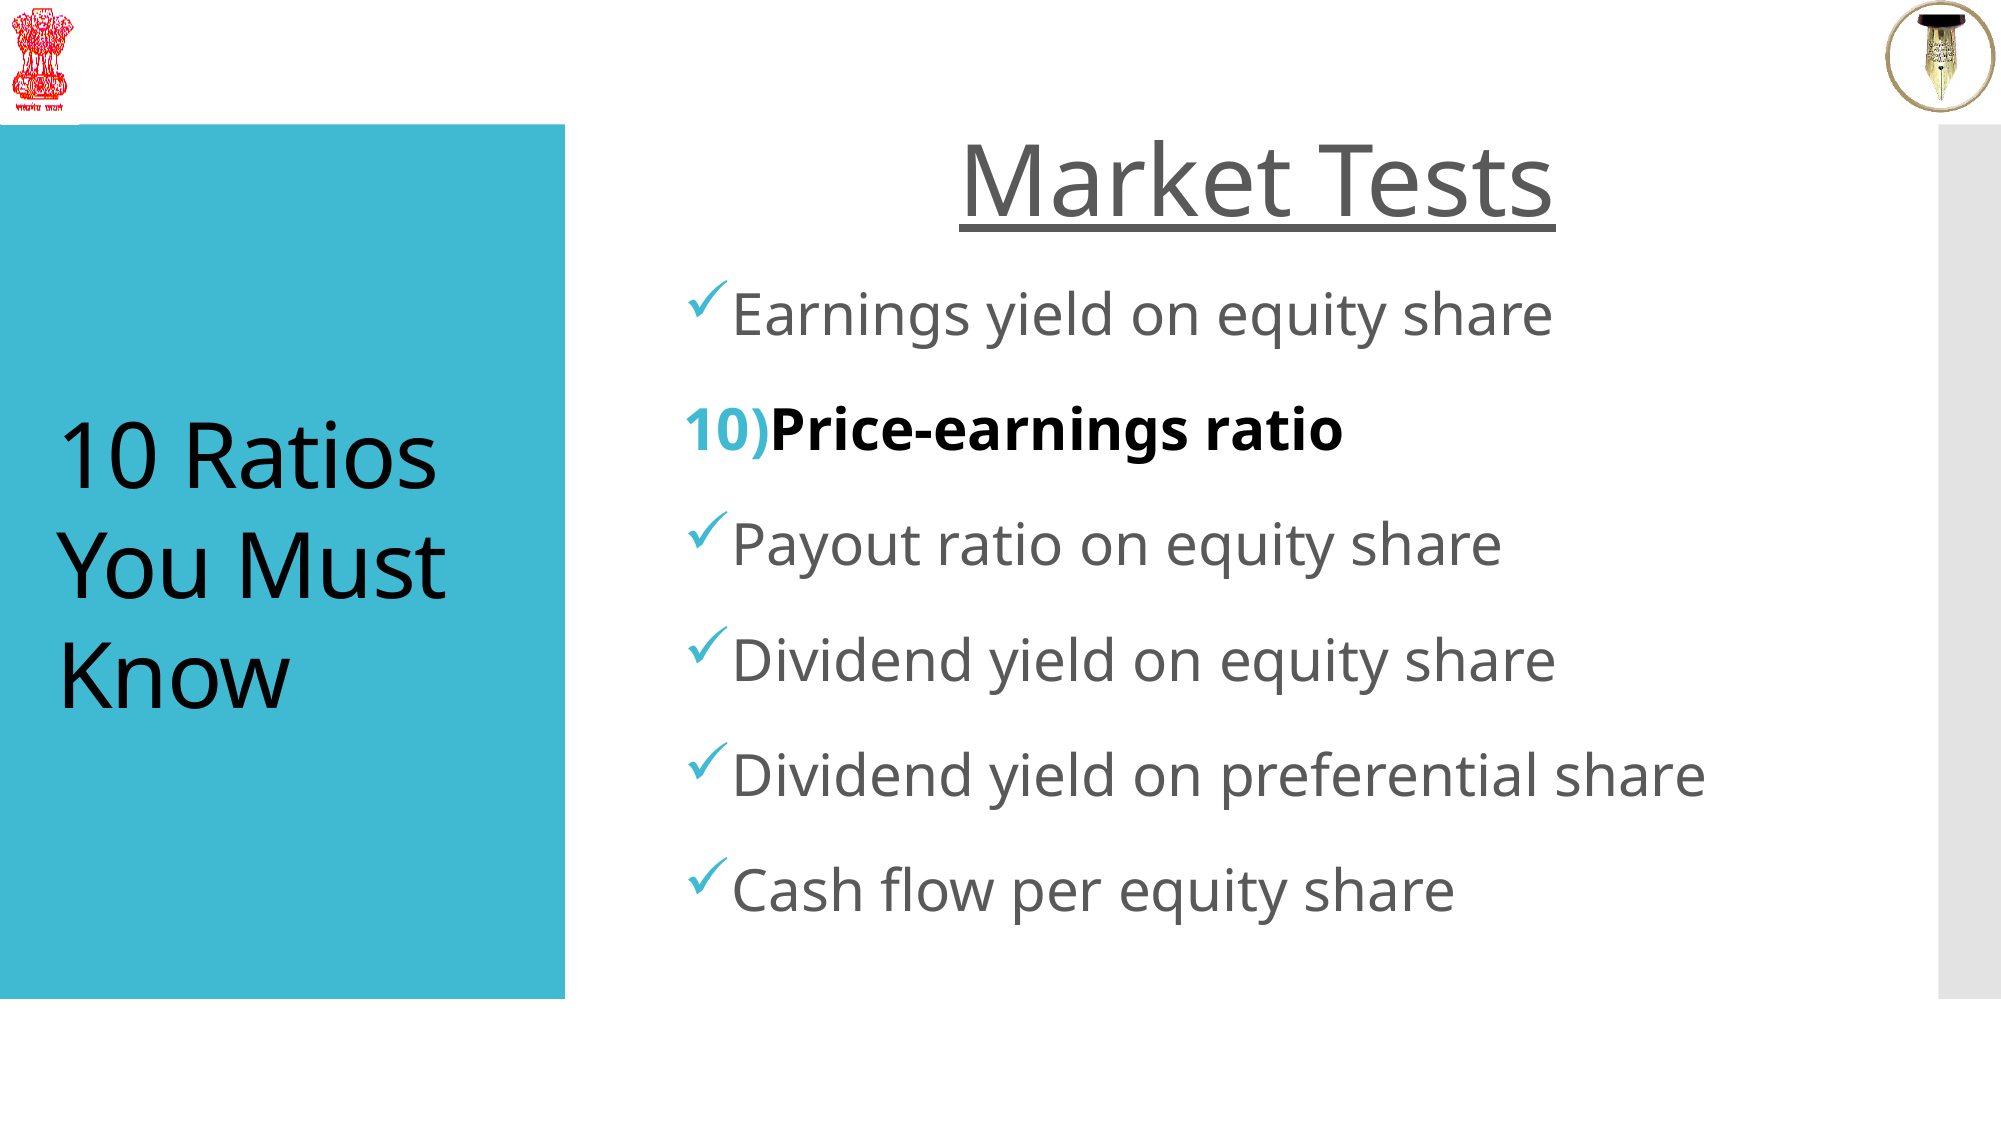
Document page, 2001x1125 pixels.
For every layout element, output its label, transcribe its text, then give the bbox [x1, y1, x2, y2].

list Market Tests Earnings yield on equity share Price-earnings ratio Payout ratio on equity share Dividend yield on equity share Dividend yield on preferential share Cash flow per equity share [586, 108, 1929, 872]
title 10 Ratios You Must Know [41, 184, 525, 940]
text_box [0, 0, 79, 125]
picture [1884, 0, 1996, 113]
